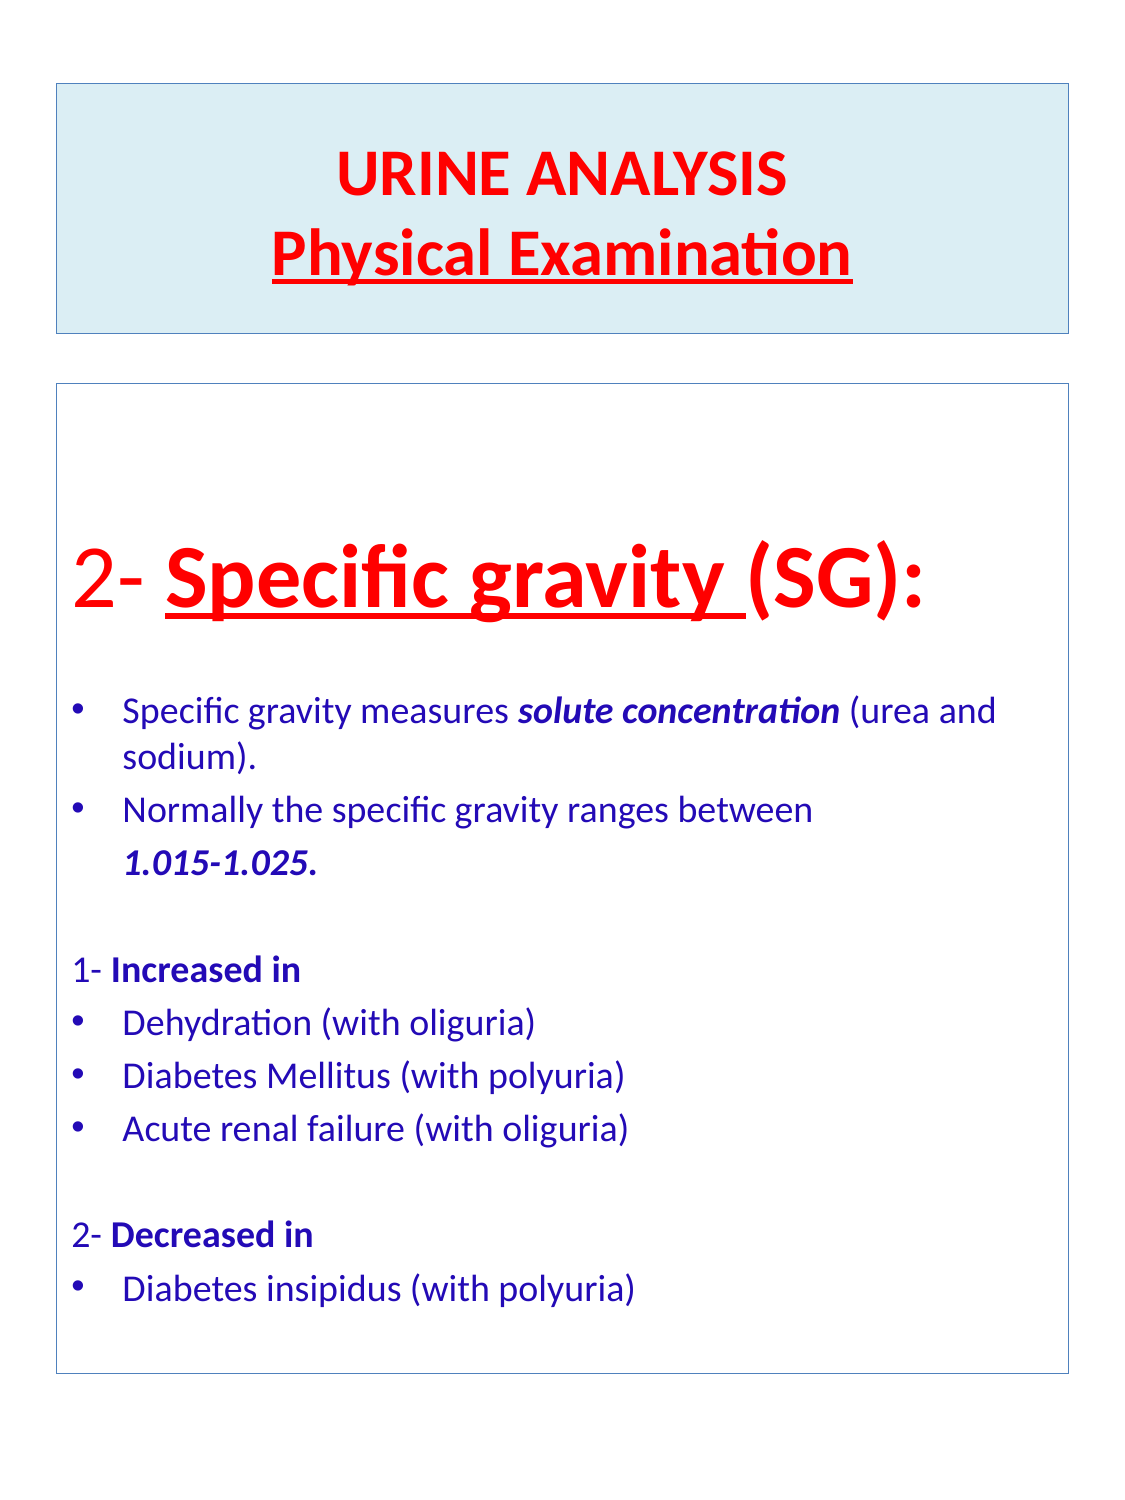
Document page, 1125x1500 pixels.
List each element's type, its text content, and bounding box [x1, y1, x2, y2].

list 2- Specific gravity (SG): Specific gravity measures solute concentration (urea and sodium). Normally the specific gravity ranges between 1.015-1.025. 1- Increased in Dehydration (with oliguria) Diabetes Mellitus (with polyuria) Acute renal failure (with oliguria) 2- Decreased in Diabetes insipidus (with polyuria) [56, 383, 1069, 1374]
text_box URINE ANALYSIS Physical Examination [56, 83, 1069, 334]
